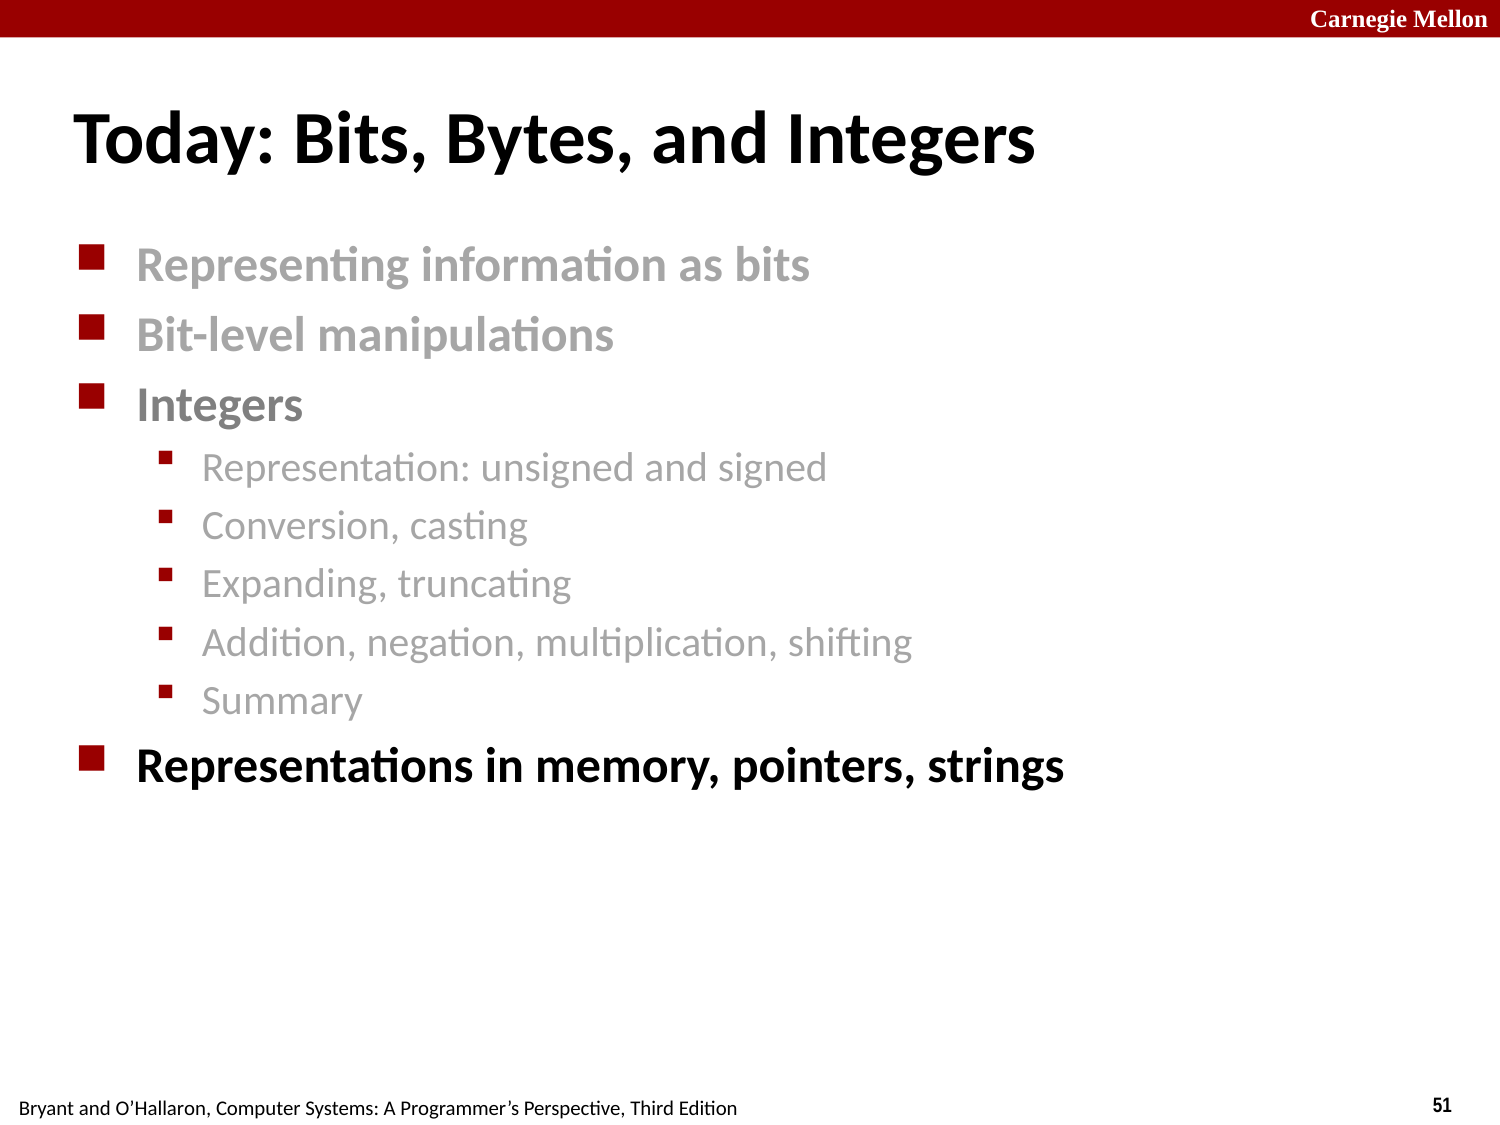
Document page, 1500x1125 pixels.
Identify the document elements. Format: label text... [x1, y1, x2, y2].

title Today: Bits, Bytes, and Integers [58, 71, 1305, 197]
list Representing information as bits Bit-level manipulations Integers Representation: unsigned and signed Conversion, casting Expanding, truncating Addition, negation, multiplication, shifting Summary Representations in memory, pointers, strings [64, 223, 1361, 1040]
